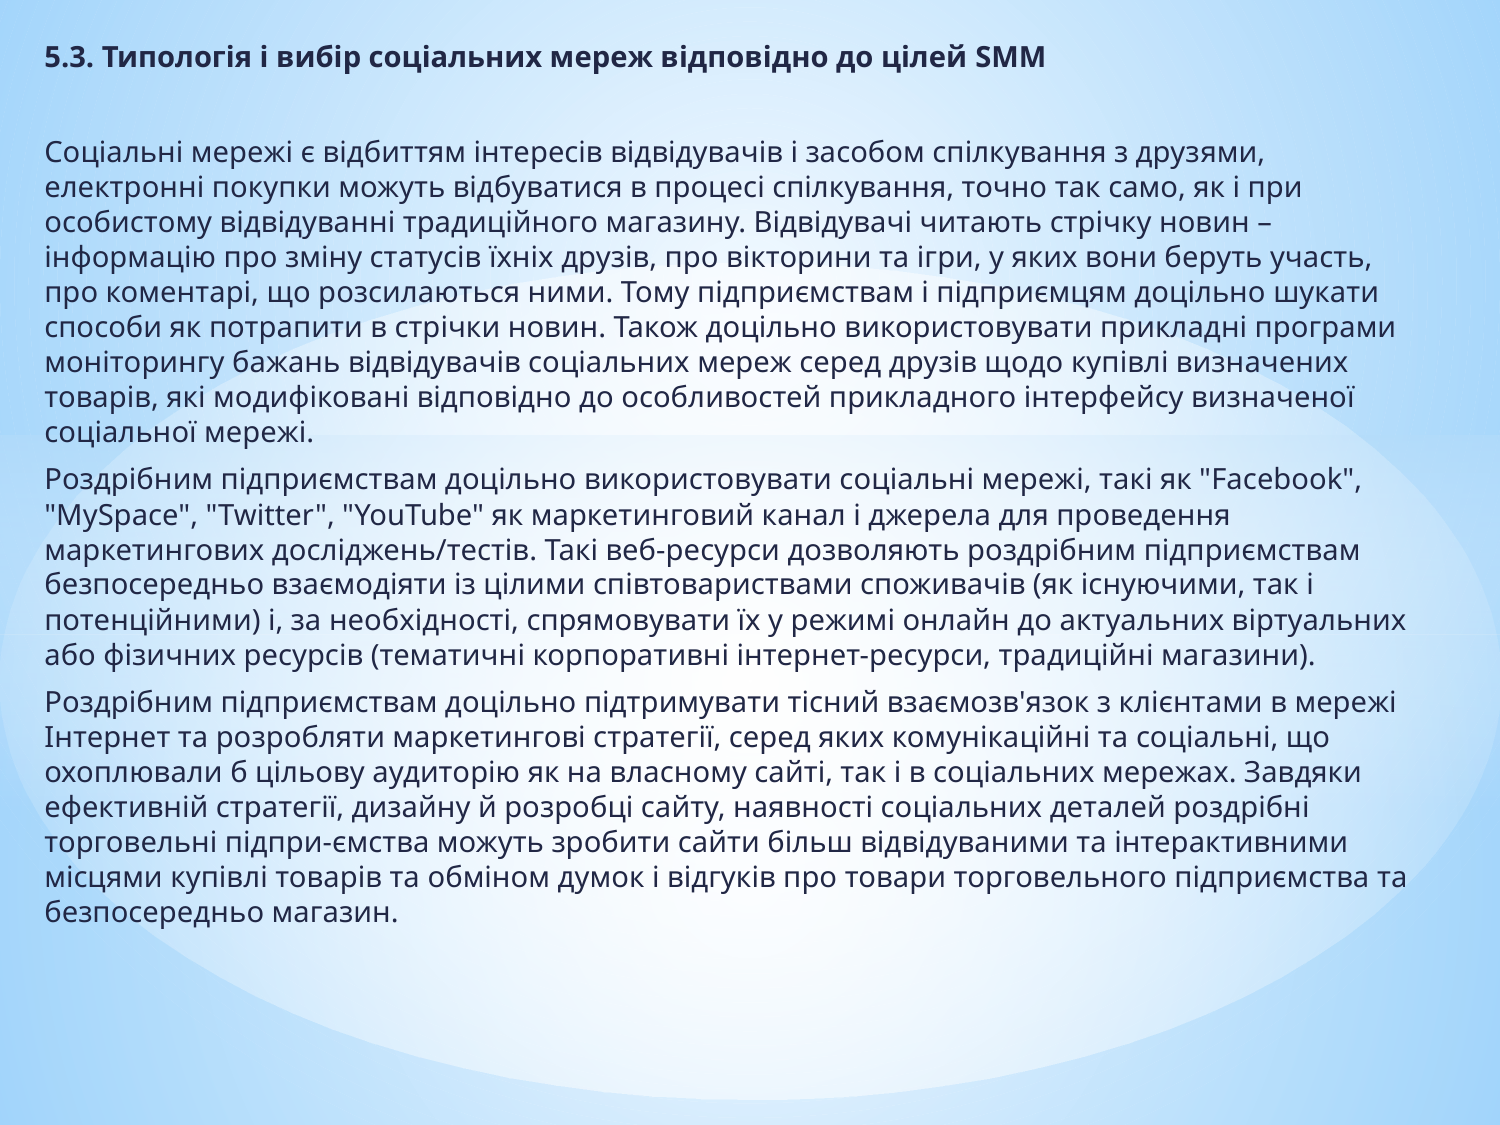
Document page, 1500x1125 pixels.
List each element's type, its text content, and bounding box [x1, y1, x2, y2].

subtitle 5.3. Типологія і вибір соціальних мереж відповідно до цілей SMM Соціальні мережі є відбиттям інтересів відвідувачів і засобом спілкування з друзями, електронні покупки можуть відбуватися в процесі спілкування, точно так само, як і при особистому відвідуванні традиційного магазину. Відвідувачі читають стрічку новин – інформацію про зміну статусів їхніх друзів, про вікторини та ігри, у яких вони беруть участь, про коментарі, що розсилаються ними. Тому підприємствам і підприємцям доцільно шукати способи як потрапити в стрічки новин. Також доцільно використовувати прикладні програми моніторингу бажань відвідувачів соціальних мереж серед друзів щодо купівлі визначених товарів, які модифіковані відповідно до особливостей прикладного інтерфейсу визначеної соціальної мережі. Роздрібним підприємствам доцільно використовувати соціальні мережі, такі як "Facebook", "MySpace", "Twіtter", "YouTube" як маркетинговий канал і джерела для проведення маркетингових досліджень/тестів. Такі веб-ресурси дозволяють роздрібним підприємствам безпосередньо взаємодіяти із цілими співтовариствами споживачів (як існуючими, так і потенційними) і, за необхідності, спрямовувати їх у режимі онлайн до актуальних віртуальних або фізичних ресурсів (тематичні корпоративні інтернет-ресурси, традиційні магазини). Роздрібним підприємствам доцільно підтримувати тісний взаємозв'язок з клієнтами в мережі Інтернет та розробляти маркетингові стратегії, серед яких комунікаційні та соціальні, що охоплювали б цільову аудиторію як на власному сайті, так і в соціальних мережах. Завдяки ефективній стратегії, дизайну й розробці сайту, наявності соціальних деталей роздрібні торговельні підпри-ємства можуть зробити сайти більш відвідуваними та інтерактивними місцями купівлі товарів та обміном думок і відгуків про товари торговельного підприємства та безпосередньо магазин. [29, 30, 1447, 1047]
